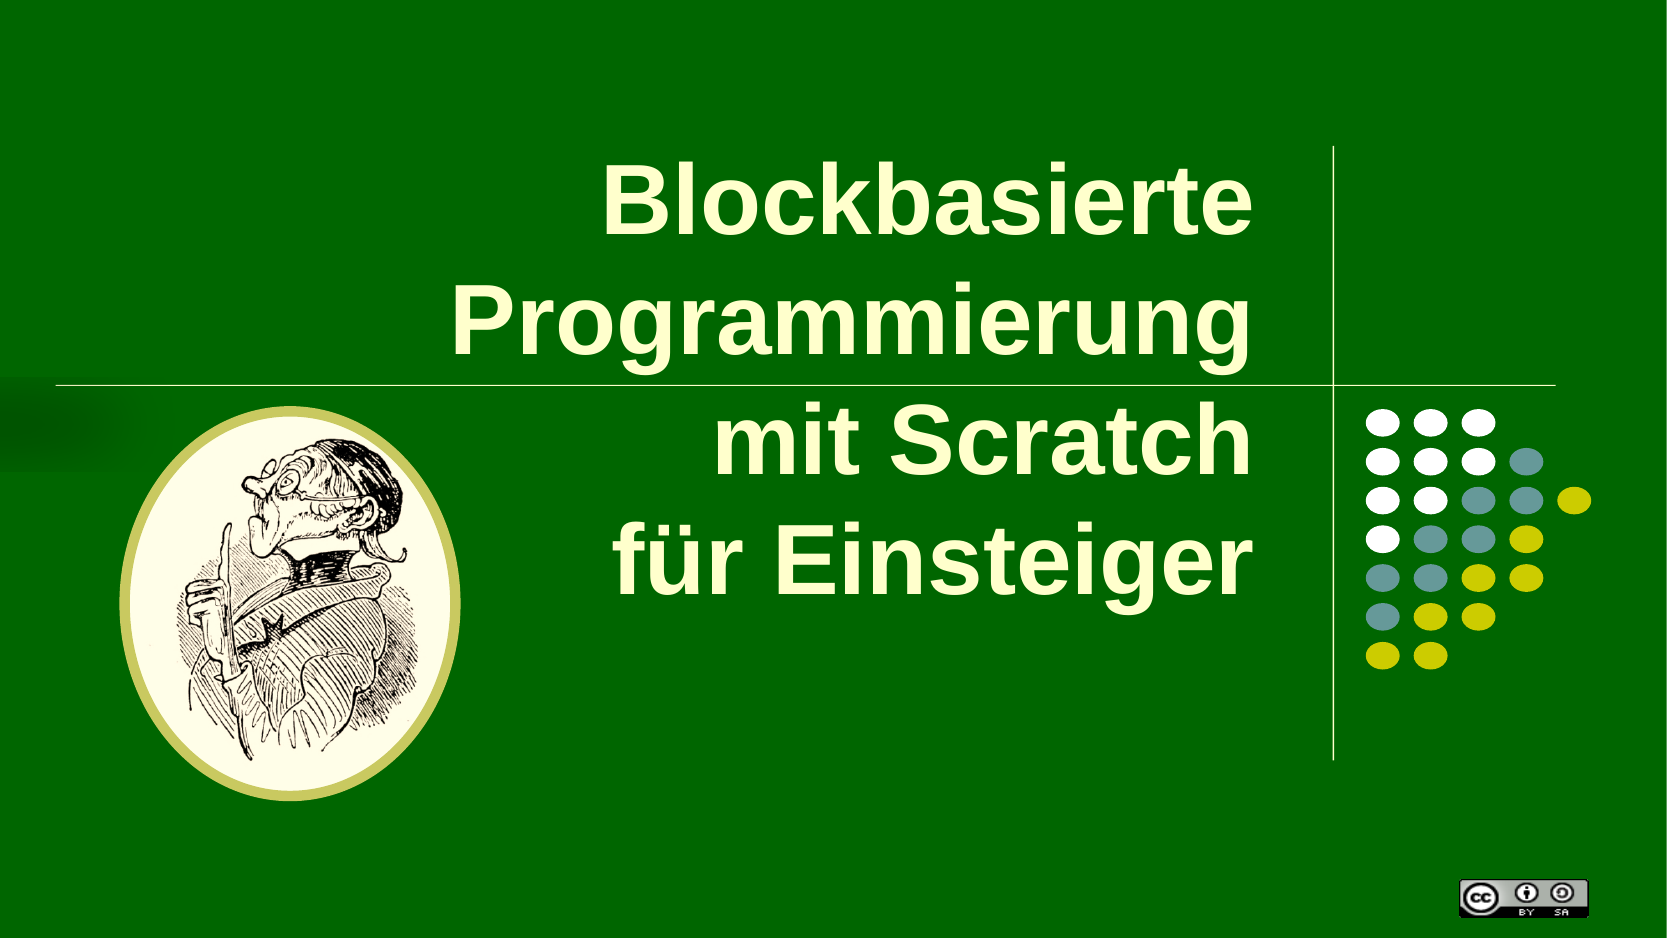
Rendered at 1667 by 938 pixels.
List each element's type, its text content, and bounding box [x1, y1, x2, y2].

picture [1459, 879, 1589, 918]
picture [130, 562, 449, 790]
title Blockbasierte Programmierung mit Scratch für Einsteiger [135, 63, 1271, 623]
